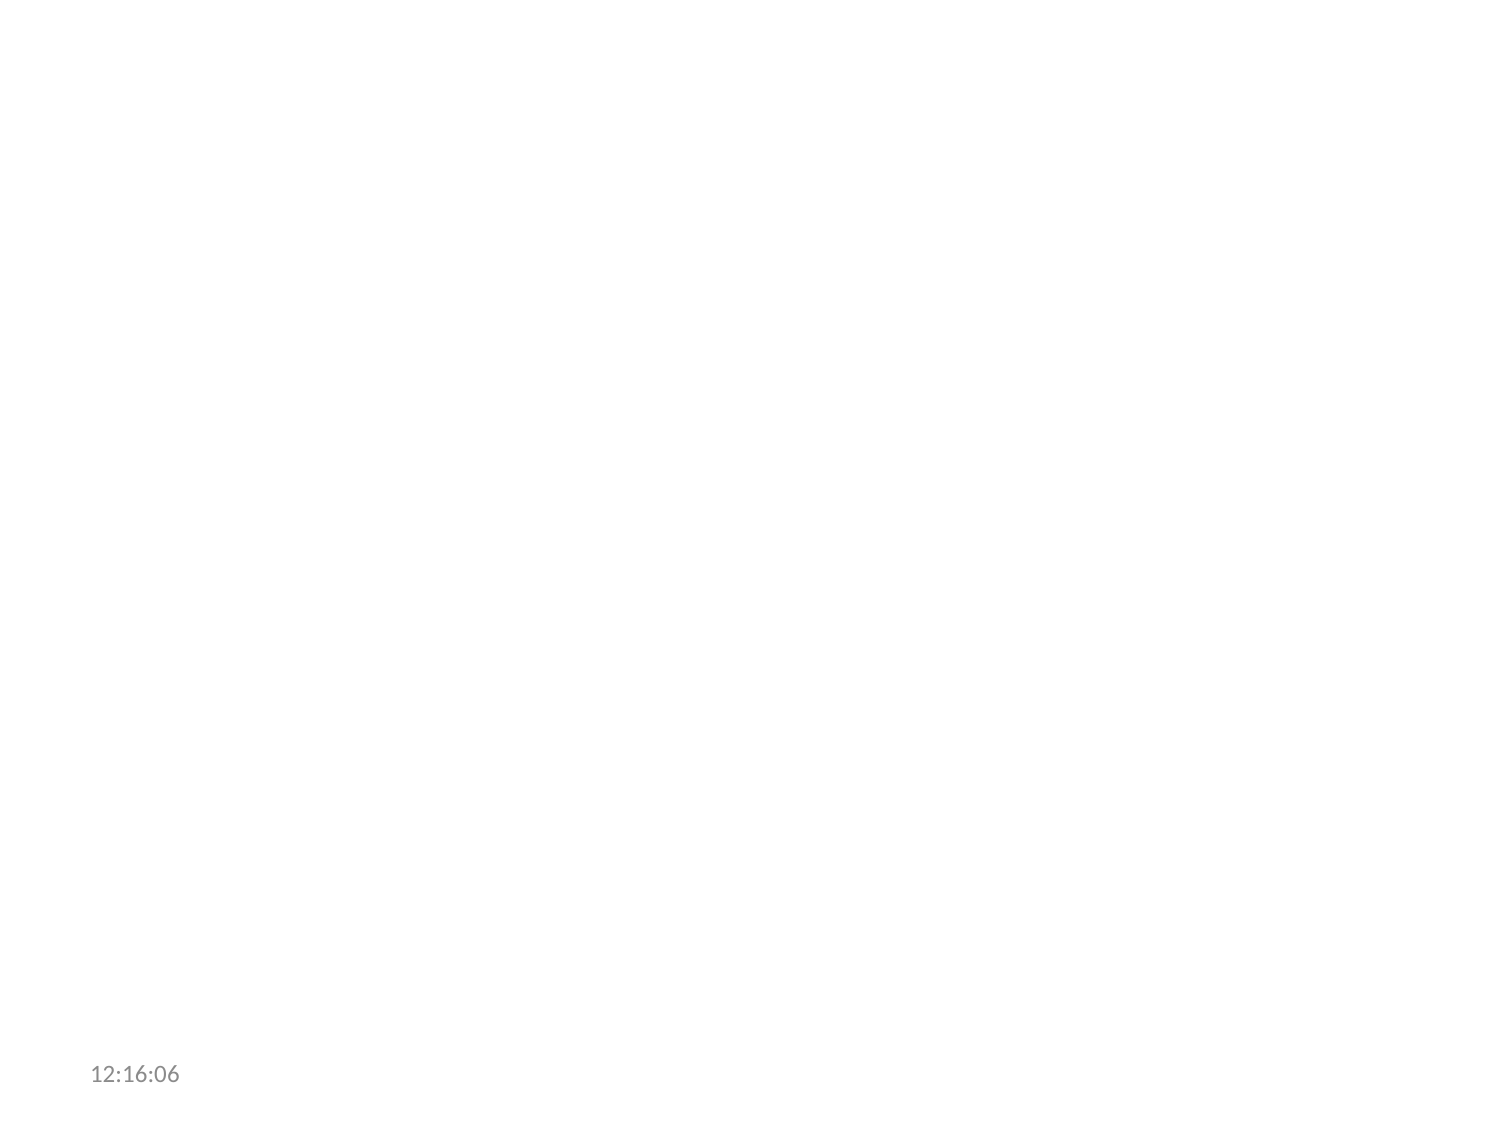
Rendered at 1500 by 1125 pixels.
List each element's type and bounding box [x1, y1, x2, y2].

slide_number [75, 1042, 425, 1103]
